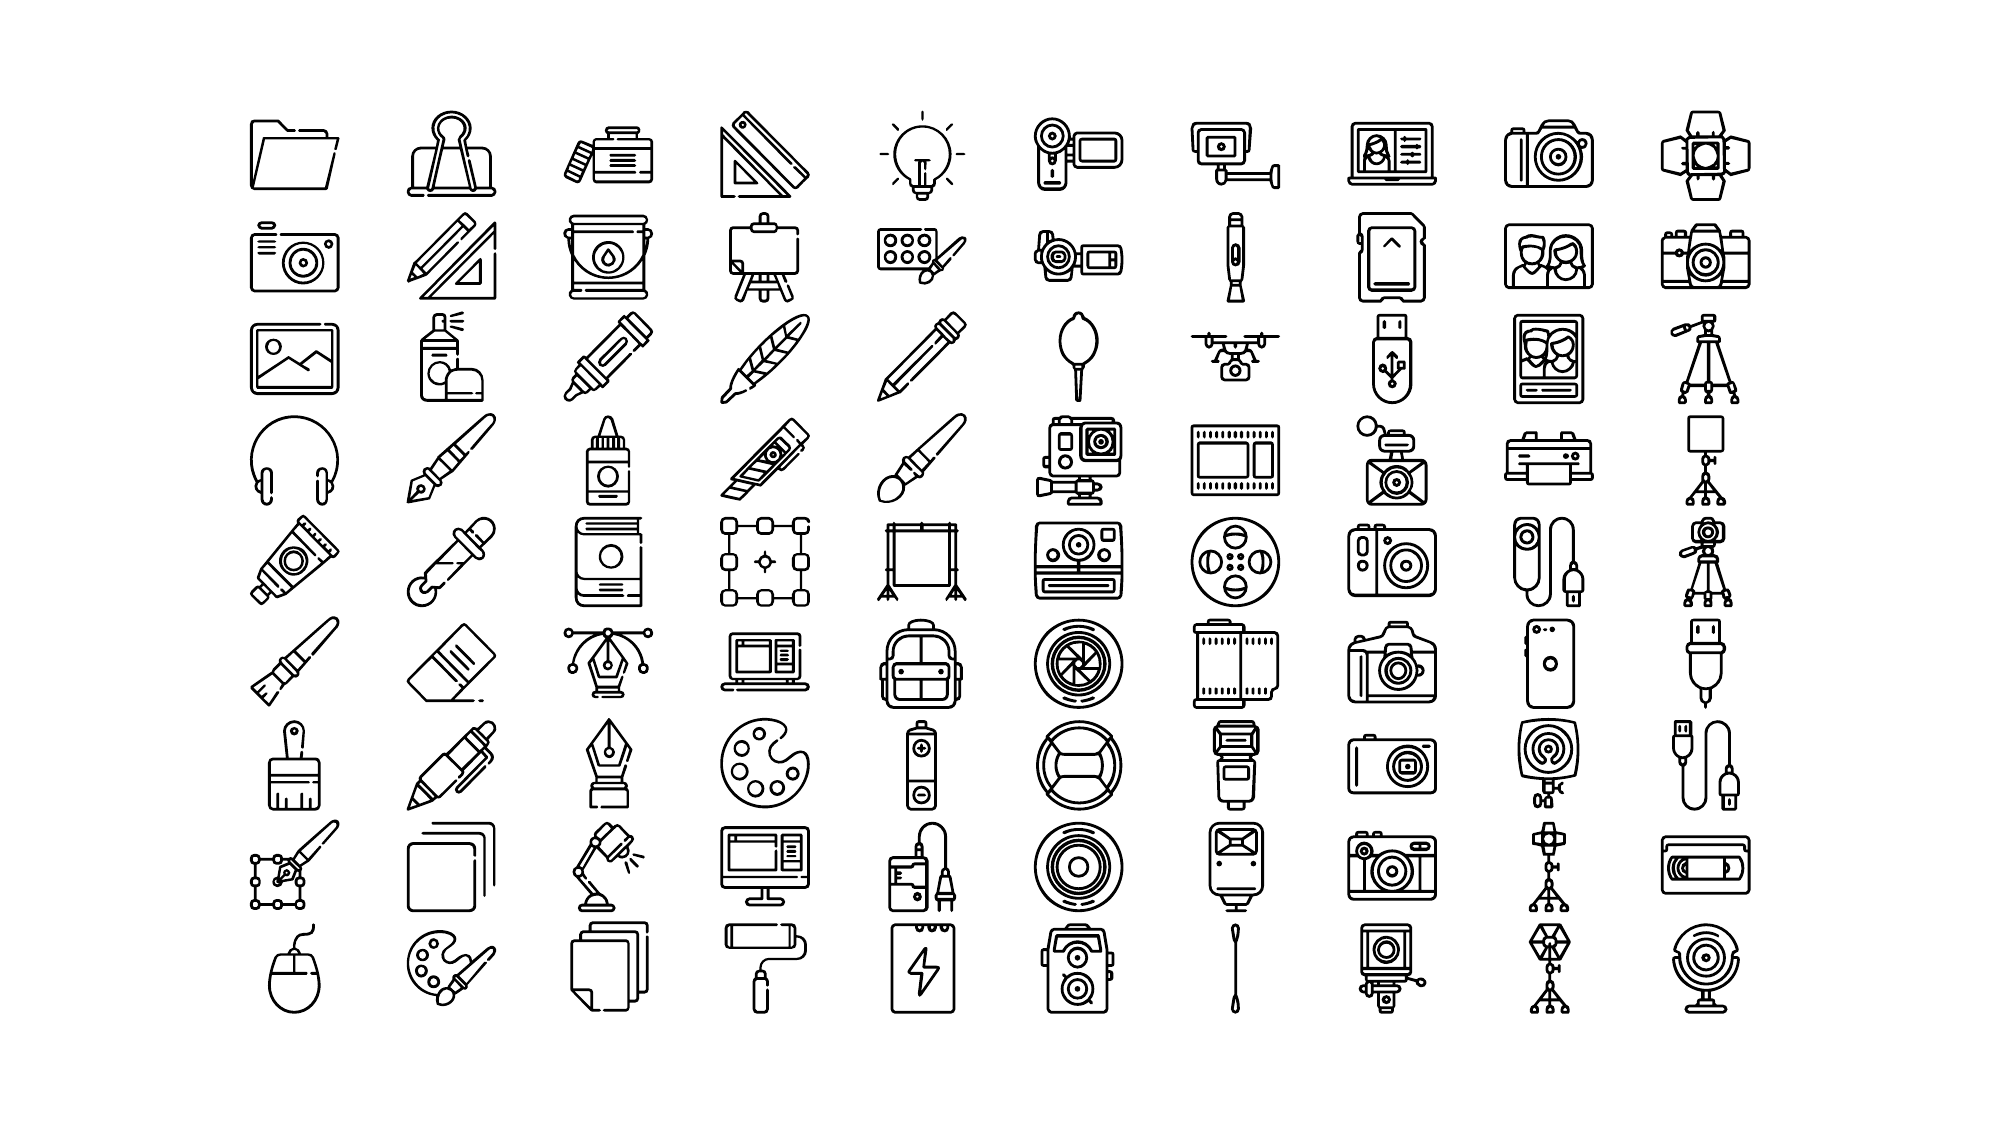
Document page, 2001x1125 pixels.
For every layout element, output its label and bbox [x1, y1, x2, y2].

text_box [1033, 618, 1124, 709]
text_box [1660, 835, 1751, 895]
text_box [563, 126, 654, 184]
text_box [563, 214, 654, 300]
text_box [1230, 923, 1240, 1014]
text_box [406, 413, 496, 504]
text_box [267, 923, 321, 1014]
text_box [879, 152, 890, 156]
text_box [1356, 415, 1428, 506]
text_box [955, 152, 966, 156]
text_box [891, 123, 899, 131]
text_box [406, 212, 477, 283]
text_box [1033, 821, 1124, 913]
text_box [720, 313, 810, 404]
text_box [267, 720, 321, 811]
text_box [249, 322, 340, 396]
text_box [1356, 212, 1426, 303]
text_box [1528, 923, 1571, 1014]
text_box [249, 514, 340, 606]
text_box [406, 842, 477, 913]
text_box [906, 720, 937, 811]
text_box [1524, 618, 1576, 709]
text_box [1685, 618, 1727, 709]
text_box [720, 826, 810, 907]
text_box [1347, 733, 1437, 795]
text_box [1347, 830, 1437, 901]
text_box [1685, 415, 1727, 506]
text_box [1212, 720, 1260, 811]
text_box [632, 853, 645, 859]
text_box [724, 923, 807, 1014]
text_box [1672, 720, 1740, 811]
text_box [877, 311, 967, 402]
text_box [1036, 720, 1123, 811]
text_box [946, 177, 954, 186]
text_box [419, 221, 497, 300]
text_box [249, 119, 340, 191]
text_box [1670, 313, 1740, 405]
text_box [1528, 821, 1570, 913]
text_box [893, 125, 952, 201]
text_box [1504, 431, 1594, 486]
text_box [1513, 313, 1585, 405]
text_box [946, 123, 954, 131]
text_box [720, 717, 810, 809]
text_box [249, 415, 340, 506]
text_box [563, 311, 654, 402]
text_box [585, 415, 631, 506]
text_box [877, 521, 967, 602]
text_box [877, 413, 967, 503]
text_box [449, 311, 464, 318]
text_box [729, 212, 800, 303]
text_box [1372, 313, 1413, 405]
text_box [1513, 516, 1585, 608]
text_box [1190, 516, 1281, 608]
text_box [1678, 516, 1733, 608]
text_box [731, 110, 810, 190]
text_box [406, 930, 497, 1007]
text_box [1033, 117, 1124, 191]
text_box [1058, 311, 1099, 402]
text_box [250, 616, 340, 707]
text_box [1504, 119, 1594, 188]
text_box [1672, 923, 1740, 1014]
text_box [1660, 223, 1751, 290]
text_box [249, 233, 340, 293]
text_box [1190, 331, 1281, 382]
text_box [585, 718, 633, 809]
text_box [406, 516, 496, 608]
text_box [420, 313, 484, 402]
text_box [1347, 523, 1437, 598]
text_box [1504, 223, 1594, 290]
text_box [879, 618, 963, 709]
text_box [1208, 821, 1265, 913]
text_box [1358, 923, 1427, 1014]
text_box [720, 632, 810, 692]
text_box [629, 858, 639, 868]
text_box [1040, 923, 1115, 1014]
text_box [1347, 121, 1437, 186]
text_box [890, 923, 956, 1014]
text_box [406, 720, 497, 811]
text_box [720, 417, 810, 501]
text_box [257, 221, 277, 230]
text_box [1226, 212, 1246, 303]
text_box [406, 623, 497, 703]
text_box [1033, 230, 1124, 282]
text_box [1190, 424, 1281, 497]
text_box [892, 177, 899, 186]
text_box [720, 516, 811, 607]
text_box [720, 126, 792, 198]
text_box [1347, 620, 1437, 704]
text_box [888, 821, 957, 913]
text_box [431, 821, 496, 887]
text_box [1190, 121, 1281, 190]
text_box [421, 831, 486, 897]
text_box [1517, 717, 1580, 809]
text_box [563, 627, 654, 699]
text_box [1036, 415, 1123, 506]
text_box [406, 110, 497, 197]
text_box [570, 921, 649, 1012]
text_box [1033, 521, 1124, 600]
text_box [572, 821, 635, 913]
text_box [877, 228, 967, 285]
text_box [574, 516, 643, 608]
text_box [1192, 618, 1280, 709]
text_box [249, 819, 340, 910]
text_box [1660, 110, 1751, 201]
